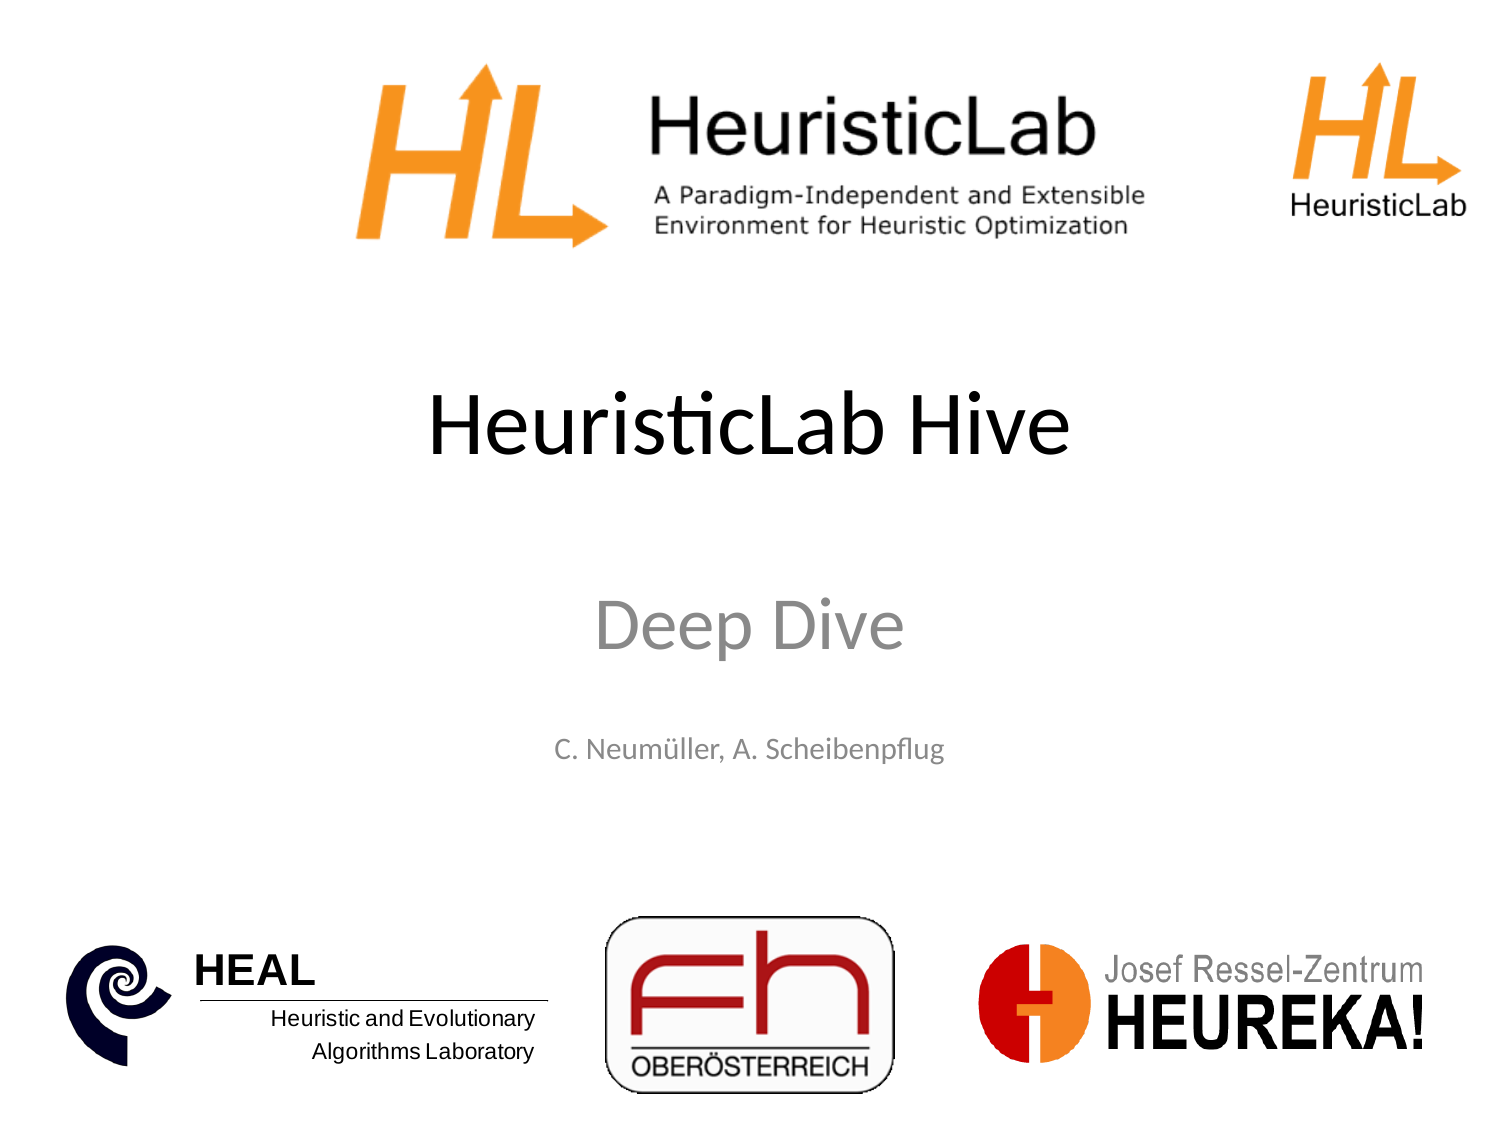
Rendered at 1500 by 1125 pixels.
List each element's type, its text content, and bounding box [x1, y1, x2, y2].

text_box C. Neumüller, A. Scheibenpflug [0, 727, 1500, 905]
picture [605, 916, 895, 1094]
picture [970, 940, 1436, 1066]
title HeuristicLab Hive [0, 297, 1500, 539]
picture [42, 916, 550, 1095]
picture [1281, 27, 1474, 244]
picture [249, 55, 1251, 256]
subtitle Deep Dive [0, 566, 1500, 693]
